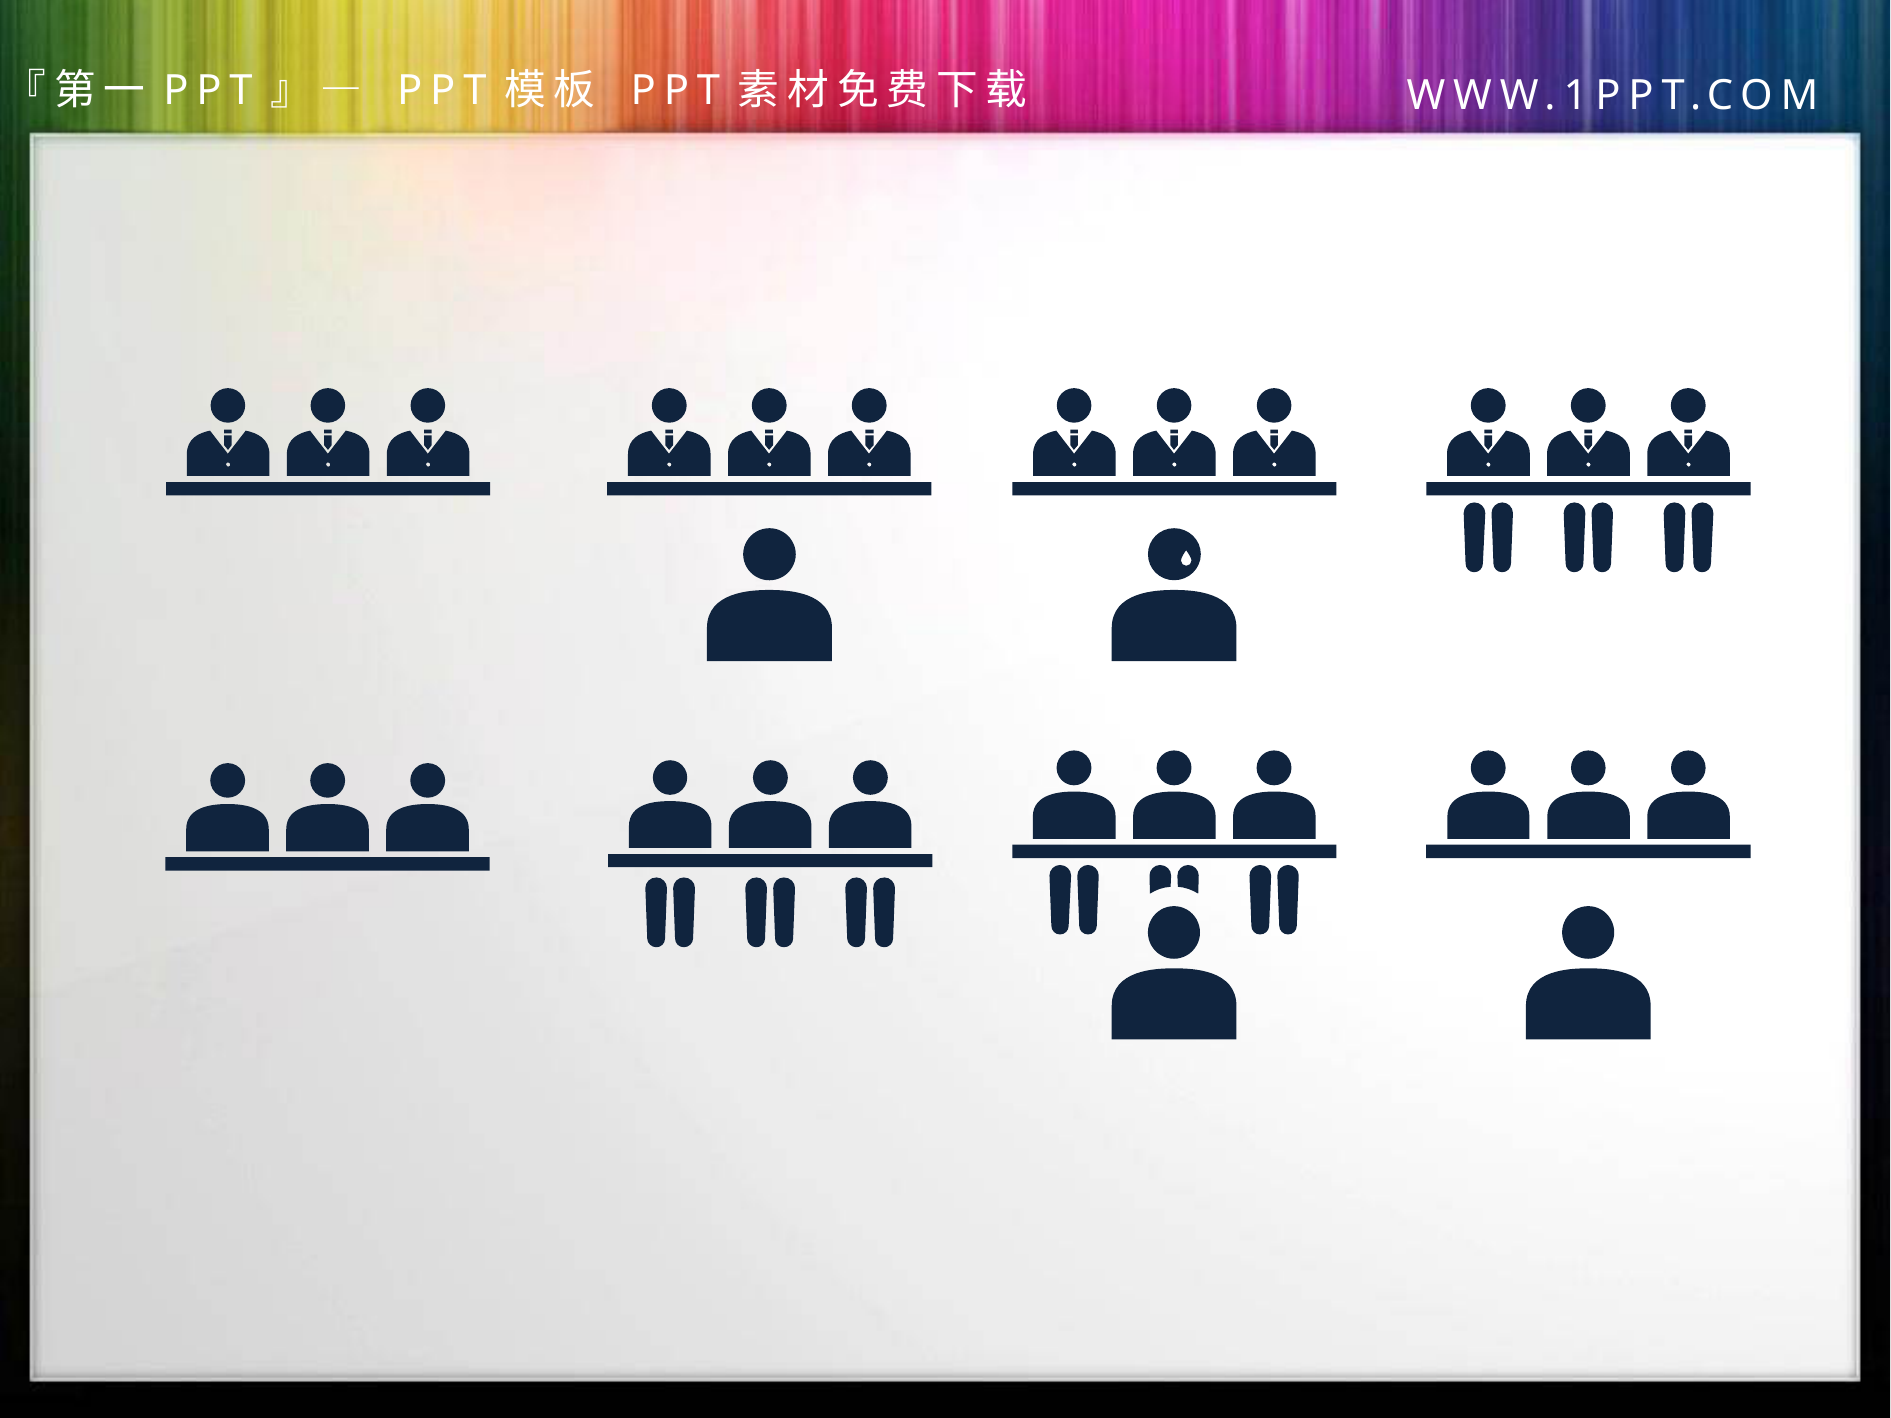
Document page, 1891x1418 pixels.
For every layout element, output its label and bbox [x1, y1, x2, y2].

text_box [1663, 502, 1686, 573]
text_box [165, 857, 490, 871]
text_box [1562, 906, 1615, 959]
text_box [628, 801, 712, 848]
text_box [1133, 430, 1216, 476]
text_box [186, 430, 270, 476]
text_box [1470, 750, 1506, 786]
text_box [224, 429, 232, 434]
text_box [1547, 791, 1630, 839]
text_box [651, 388, 687, 423]
text_box [424, 429, 432, 434]
text_box [773, 877, 796, 948]
text_box [1426, 844, 1751, 859]
text_box [865, 435, 874, 450]
text_box [1463, 502, 1486, 573]
text_box [386, 430, 470, 476]
text_box [728, 430, 811, 476]
text_box [1249, 864, 1272, 935]
text_box [1177, 864, 1199, 894]
text_box [627, 430, 711, 476]
text_box [607, 482, 932, 496]
text_box [1170, 429, 1178, 434]
text_box [852, 760, 888, 795]
text_box [652, 760, 688, 795]
text_box [1149, 864, 1172, 894]
text_box [1570, 750, 1606, 786]
text_box [1170, 435, 1178, 450]
text_box [1270, 435, 1278, 450]
text_box [1147, 906, 1201, 959]
text_box [1525, 968, 1651, 1040]
text_box [1684, 429, 1692, 434]
text_box [1147, 528, 1201, 581]
text_box [310, 763, 346, 798]
text_box [1491, 502, 1513, 573]
text_box [765, 435, 774, 450]
text_box [608, 854, 933, 868]
text_box [1670, 388, 1706, 423]
text_box [1584, 435, 1593, 450]
text_box [665, 429, 673, 434]
text_box [166, 482, 491, 496]
text_box [1484, 429, 1493, 434]
text_box [1270, 429, 1278, 434]
text_box [286, 430, 370, 476]
text_box [1077, 864, 1099, 935]
text_box [1647, 791, 1730, 839]
text_box [1070, 429, 1078, 434]
text_box [310, 388, 346, 423]
text_box [665, 435, 674, 450]
picture [0, 0, 1891, 1418]
text_box [1156, 750, 1192, 786]
text_box [1684, 435, 1693, 450]
text_box [752, 760, 788, 795]
text_box [1133, 791, 1216, 839]
text_box [424, 435, 432, 450]
text_box [1111, 589, 1237, 662]
text_box [1563, 502, 1586, 573]
text_box [1070, 435, 1078, 450]
text_box [1447, 430, 1530, 476]
text_box [1056, 388, 1092, 423]
text_box [210, 388, 246, 423]
text_box [1033, 430, 1116, 476]
text_box [1156, 388, 1192, 423]
text_box [645, 877, 667, 948]
text_box [728, 801, 812, 848]
text_box [1012, 844, 1337, 859]
text_box [324, 429, 332, 434]
text_box [1256, 388, 1292, 423]
text_box [1647, 430, 1730, 476]
text_box [845, 877, 867, 948]
text_box [1012, 482, 1337, 496]
text_box [828, 430, 911, 476]
text_box [1691, 502, 1714, 573]
text_box [1547, 430, 1630, 476]
text_box [1591, 502, 1613, 573]
text_box [1256, 750, 1292, 786]
text_box [851, 388, 887, 423]
text_box [1671, 750, 1706, 786]
text_box [1426, 482, 1751, 496]
text_box [1470, 388, 1506, 423]
text_box [1277, 864, 1299, 935]
text_box [1111, 968, 1237, 1040]
text_box [751, 388, 787, 423]
text_box [765, 429, 773, 434]
text_box [1056, 750, 1092, 786]
text_box [745, 877, 767, 948]
text_box [1032, 791, 1116, 839]
text_box [673, 877, 695, 948]
text_box [828, 801, 912, 848]
text_box [1584, 429, 1593, 434]
text_box [706, 589, 832, 662]
text_box [224, 435, 232, 450]
text_box [1447, 791, 1530, 839]
text_box [1570, 388, 1606, 423]
text_box [1484, 435, 1493, 450]
text_box [410, 763, 446, 798]
text_box [1233, 791, 1316, 839]
text_box [210, 763, 246, 798]
text_box [743, 528, 796, 581]
text_box [286, 804, 369, 852]
text_box [386, 804, 469, 852]
text_box [324, 435, 332, 450]
text_box [186, 804, 269, 852]
text_box [410, 388, 446, 423]
text_box [1233, 430, 1316, 476]
text_box [865, 429, 874, 434]
text_box [1049, 864, 1072, 935]
text_box [873, 877, 895, 948]
